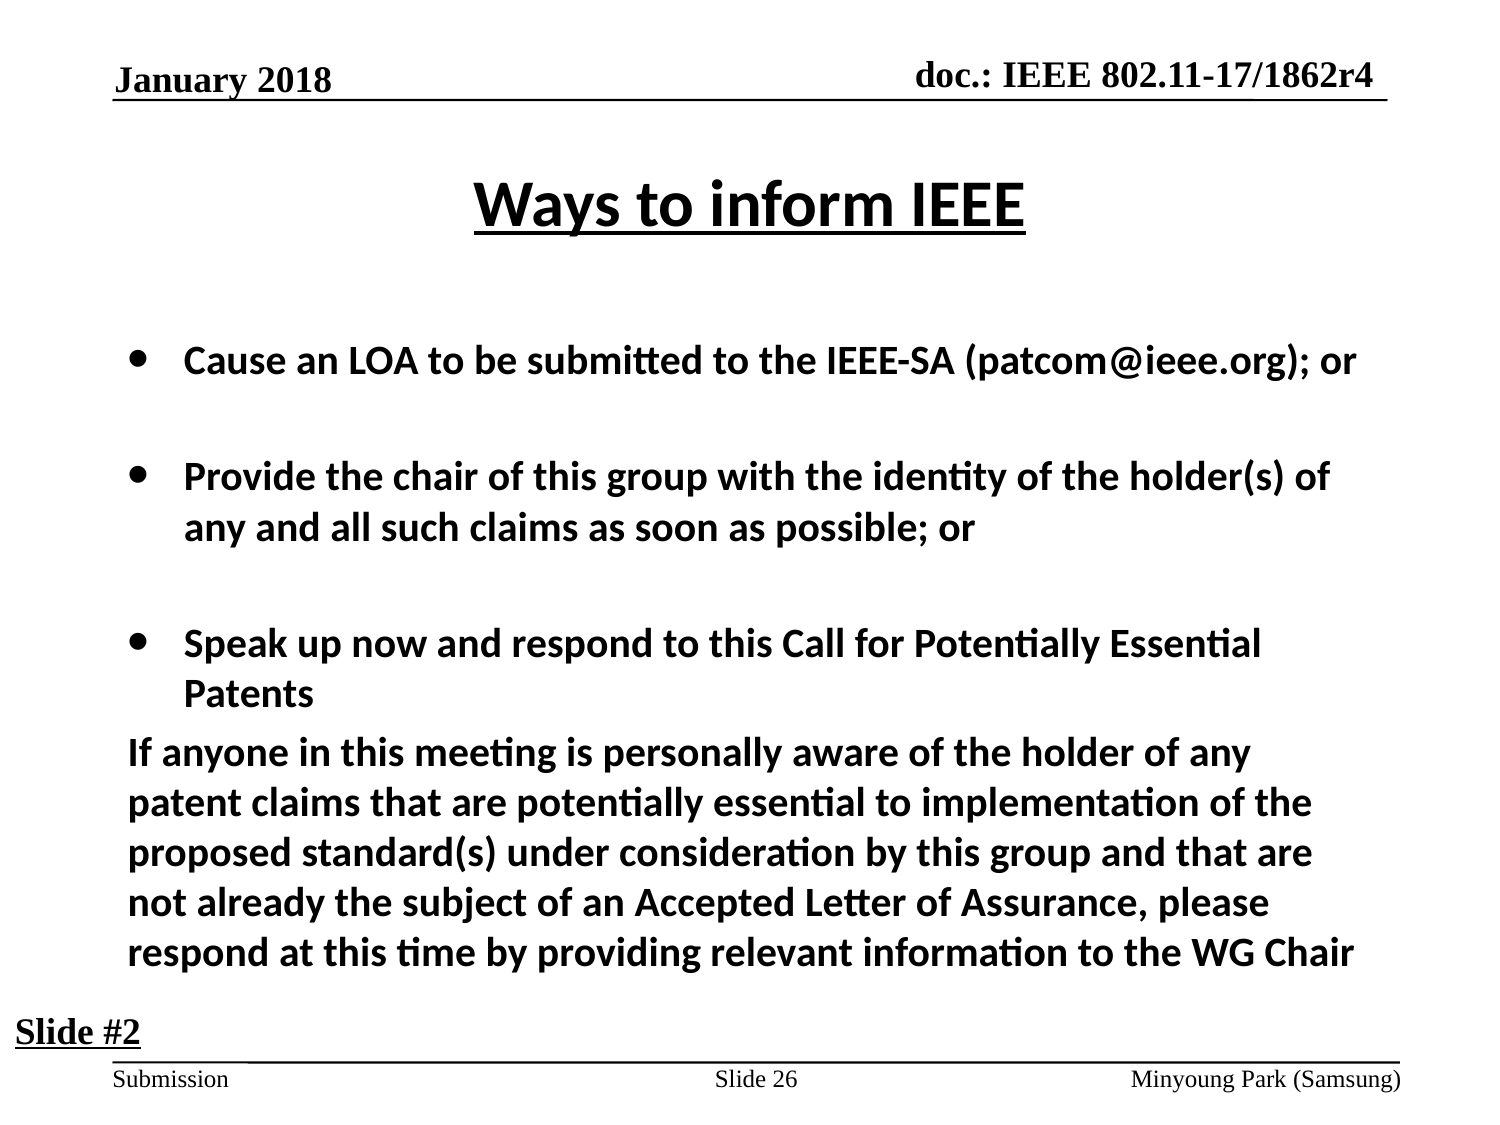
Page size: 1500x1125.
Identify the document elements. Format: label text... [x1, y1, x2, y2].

slide_number Slide 26 [712, 1061, 800, 1093]
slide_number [114, 54, 335, 101]
title Ways to inform IEEE [112, 112, 1388, 288]
footer Minyoung Park (Samsung) [949, 1061, 1402, 1093]
text_box Slide #2 [0, 999, 157, 1060]
list Cause an LOA to be submitted to the IEEE-SA (patcom@ieee.org); or Provide the chair of this group with the identity of the holder(s) of any and all such claims as soon as possible; or Speak up now and respond to this Call for Potentially Essential Patents If anyone in this meeting is personally aware of the holder of any patent claims that are potentially essential to implementation of the proposed standard(s) under consideration by this group and that are not already the subject of an Accepted Letter of Assurance, please respond at this time by providing relevant information to the WG Chair [112, 324, 1388, 1000]
